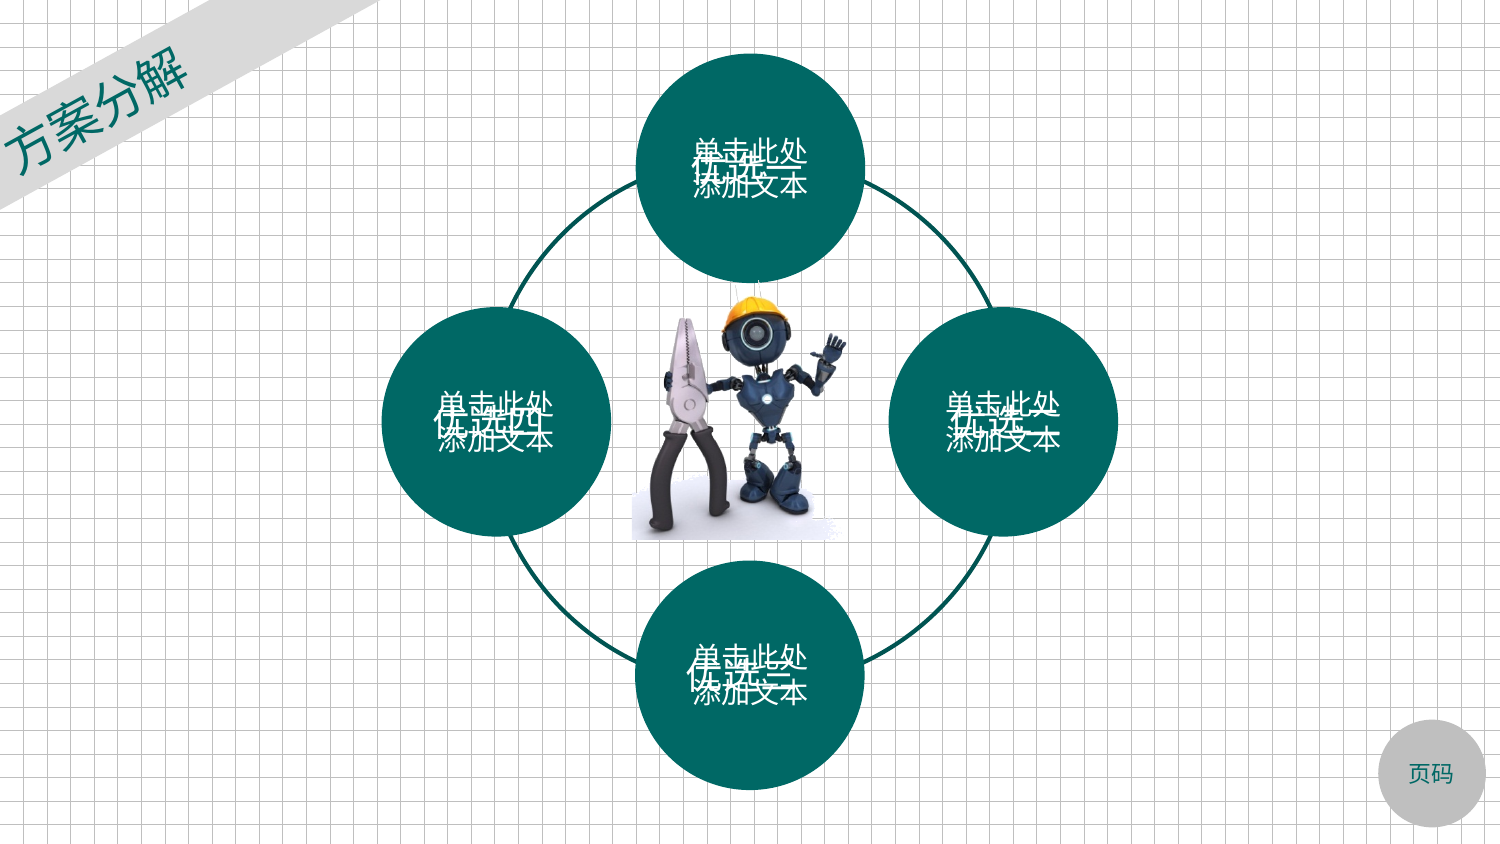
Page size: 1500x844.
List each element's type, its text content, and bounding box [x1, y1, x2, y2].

text_box 优选四 [417, 391, 576, 452]
text_box [381, 307, 612, 537]
text_box 单击此处添加文本 [920, 378, 1087, 464]
text_box 页码 [1376, 717, 1489, 830]
text_box [635, 560, 865, 791]
text_box 方案分解 [0, 0, 385, 213]
text_box 优选一 [675, 138, 833, 198]
text_box [635, 53, 866, 266]
text_box [888, 307, 1119, 537]
text_box [508, 179, 993, 664]
text_box 优选三 [671, 645, 833, 705]
text_box 单击此处添加文本 [667, 632, 834, 718]
text_box 单击此处添加文本 [413, 378, 580, 464]
picture [631, 268, 860, 541]
text_box 优选二 [935, 391, 1093, 452]
text_box 单击此处添加文本 [667, 125, 834, 211]
